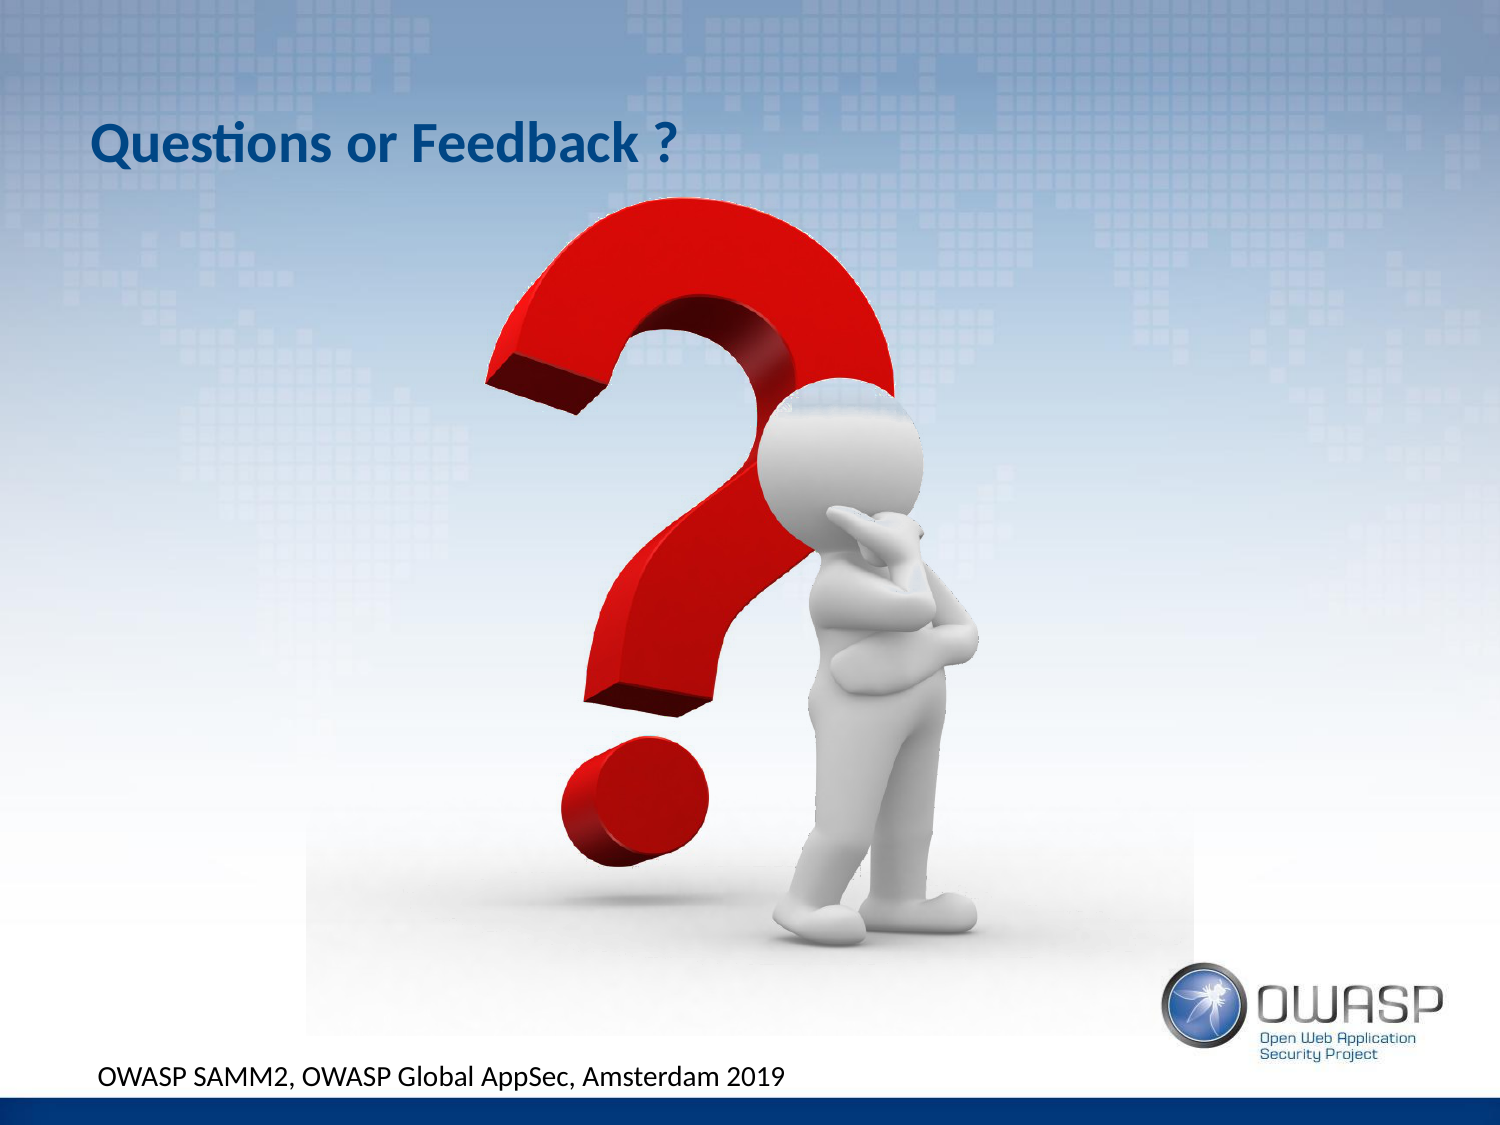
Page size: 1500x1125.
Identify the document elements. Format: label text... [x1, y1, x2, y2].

text_box OWASP SAMM2, OWASP Global AppSec, Amsterdam 2019 [0, 1042, 884, 1103]
picture [0, 0, 1500, 1125]
title Questions or Feedback ? [75, 45, 1425, 233]
